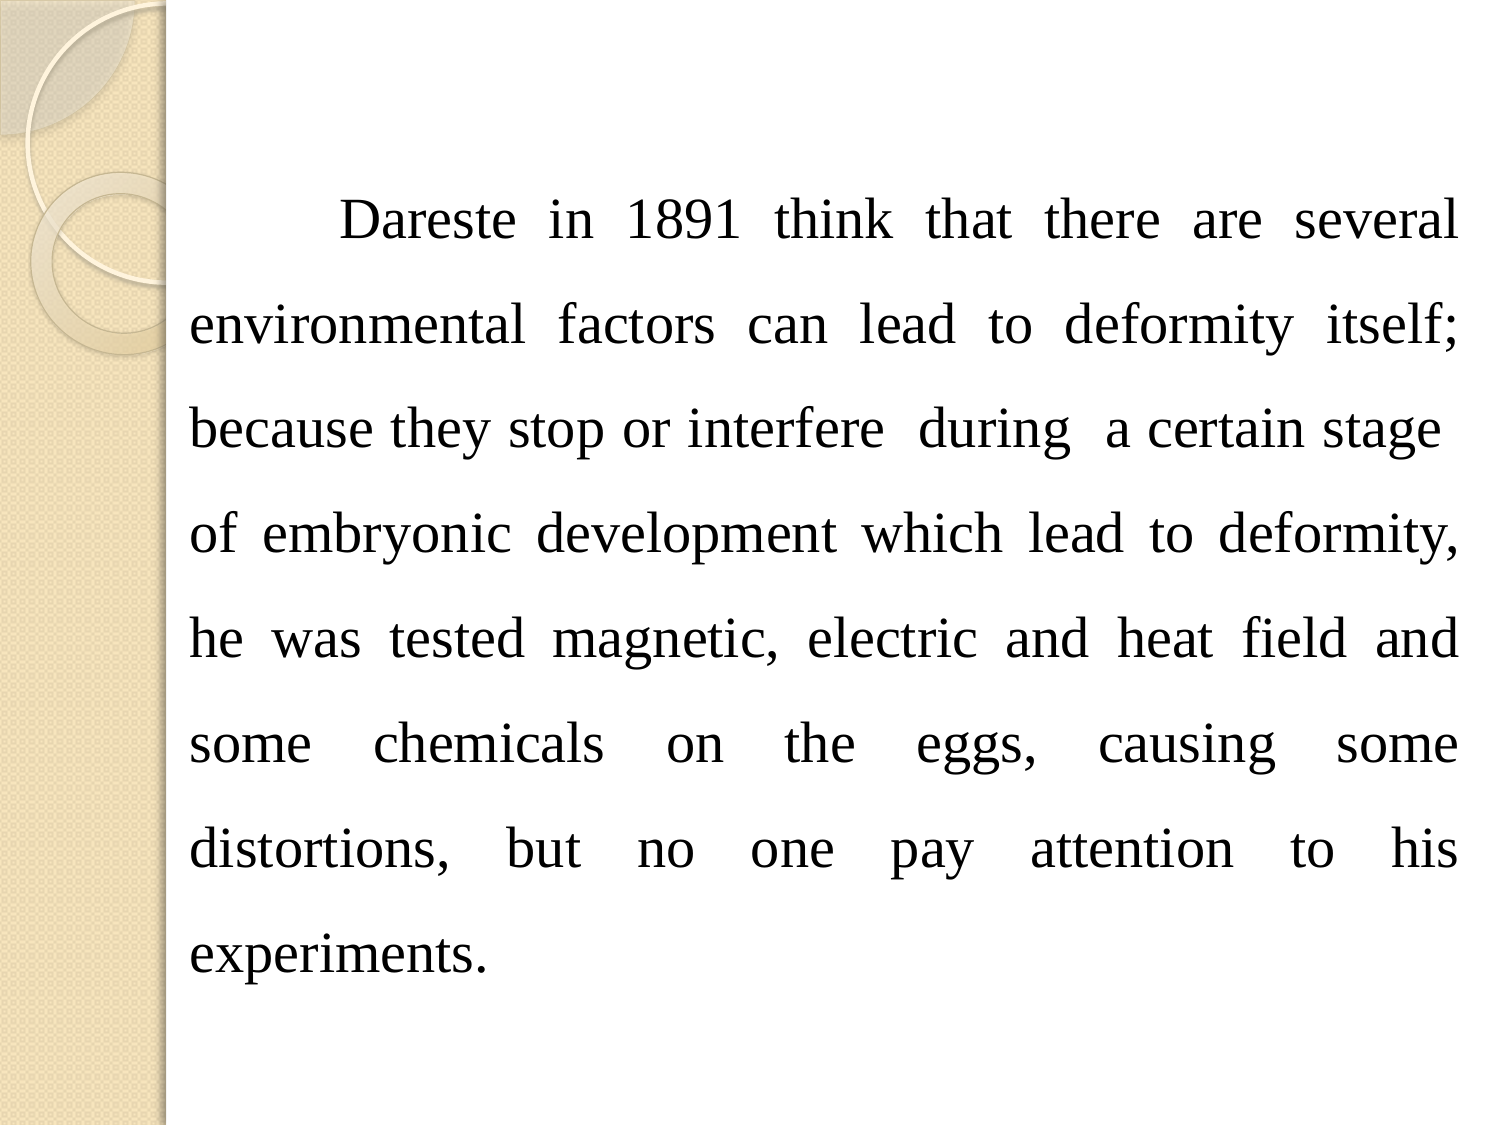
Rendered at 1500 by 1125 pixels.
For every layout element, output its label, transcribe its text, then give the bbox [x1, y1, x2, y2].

text_box Dareste in 1891 think that there are several environmental factors can lead to deformity itself; because they stop or interfere during a certain stage of embryonic development which lead to deformity, he was tested magnetic, electric and heat field and some chemicals on the eggs, causing some distortions, but no one pay attention to his experiments. [174, 137, 1475, 992]
